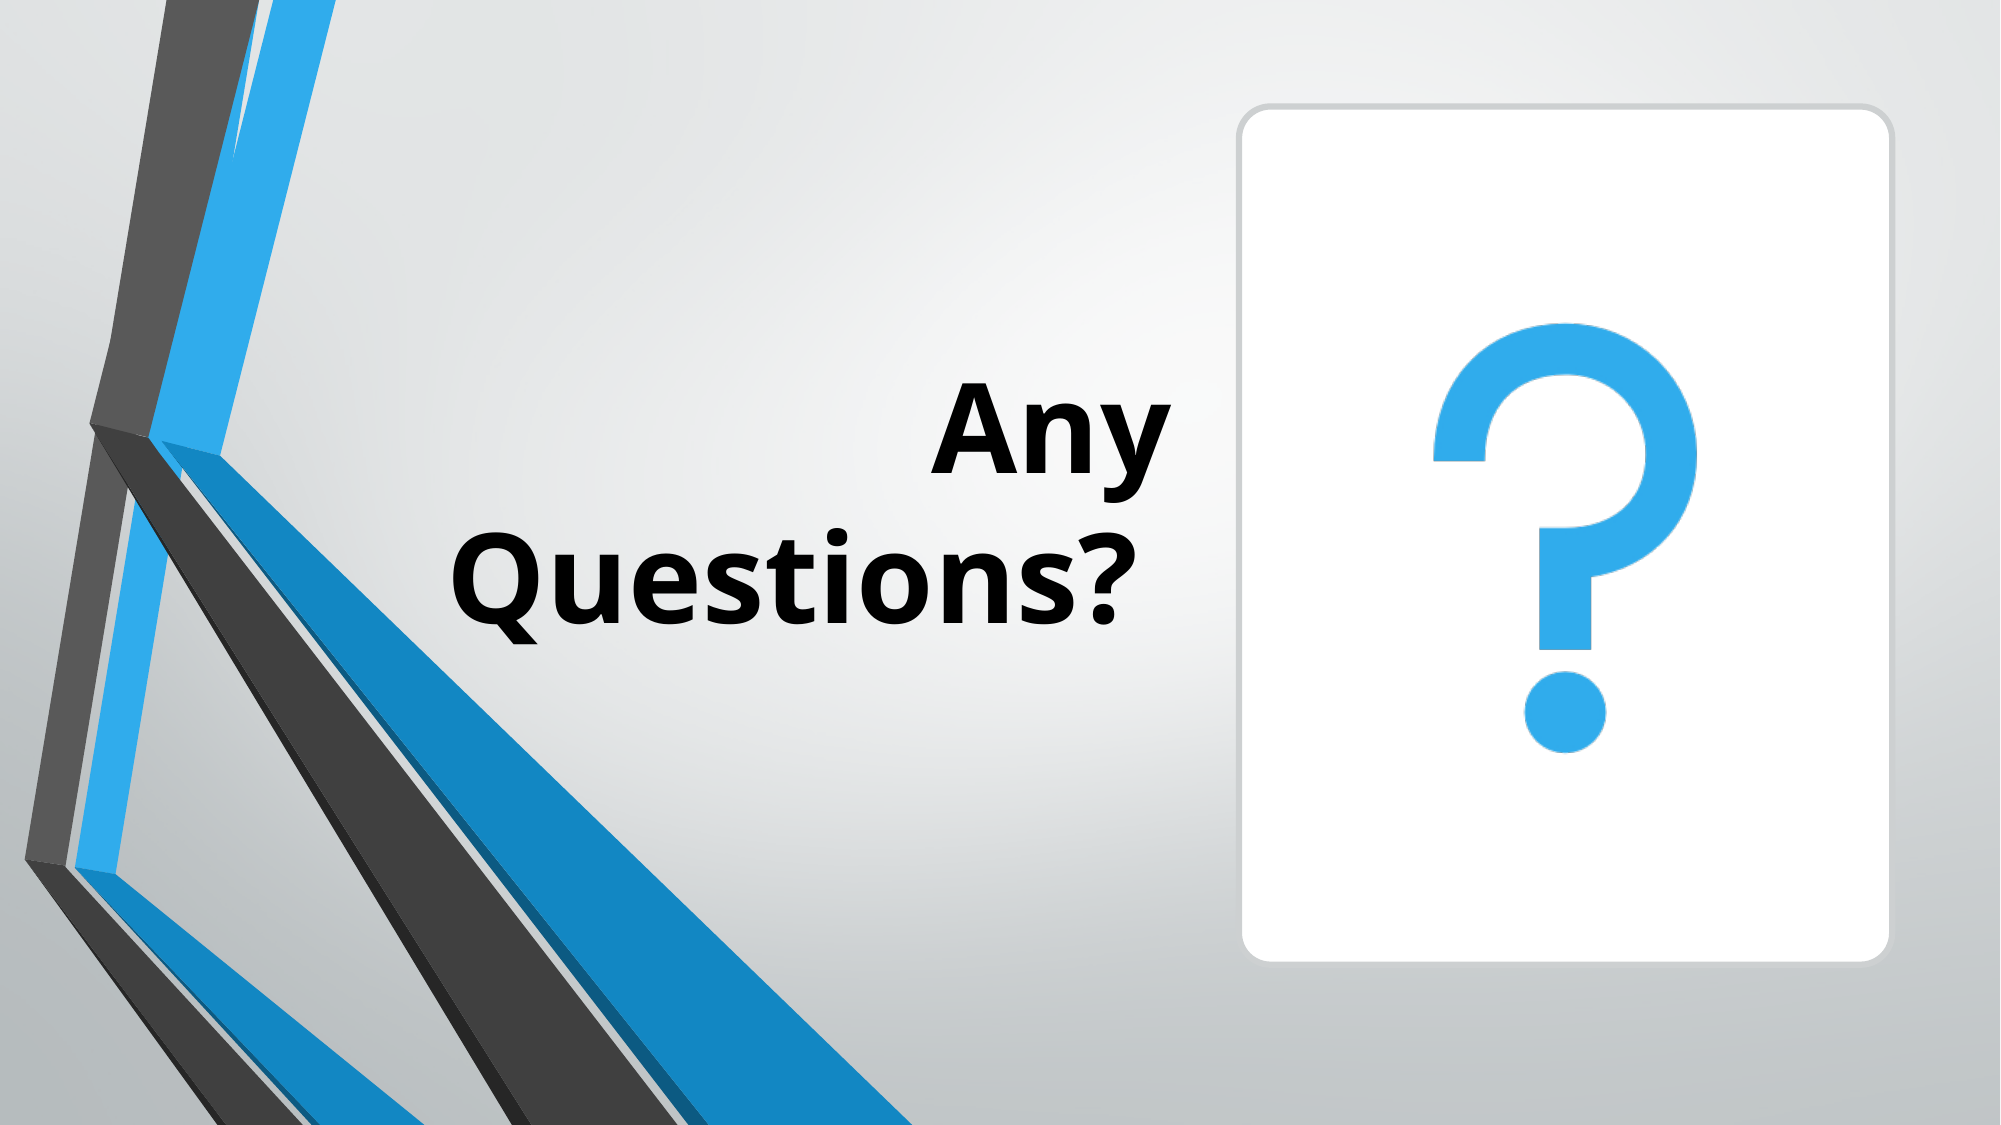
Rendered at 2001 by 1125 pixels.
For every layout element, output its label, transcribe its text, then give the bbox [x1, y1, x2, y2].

picture [1291, 264, 1840, 814]
text_box [1237, 105, 1894, 967]
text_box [89, 0, 913, 1125]
title Any Questions? [913, 226, 1187, 656]
